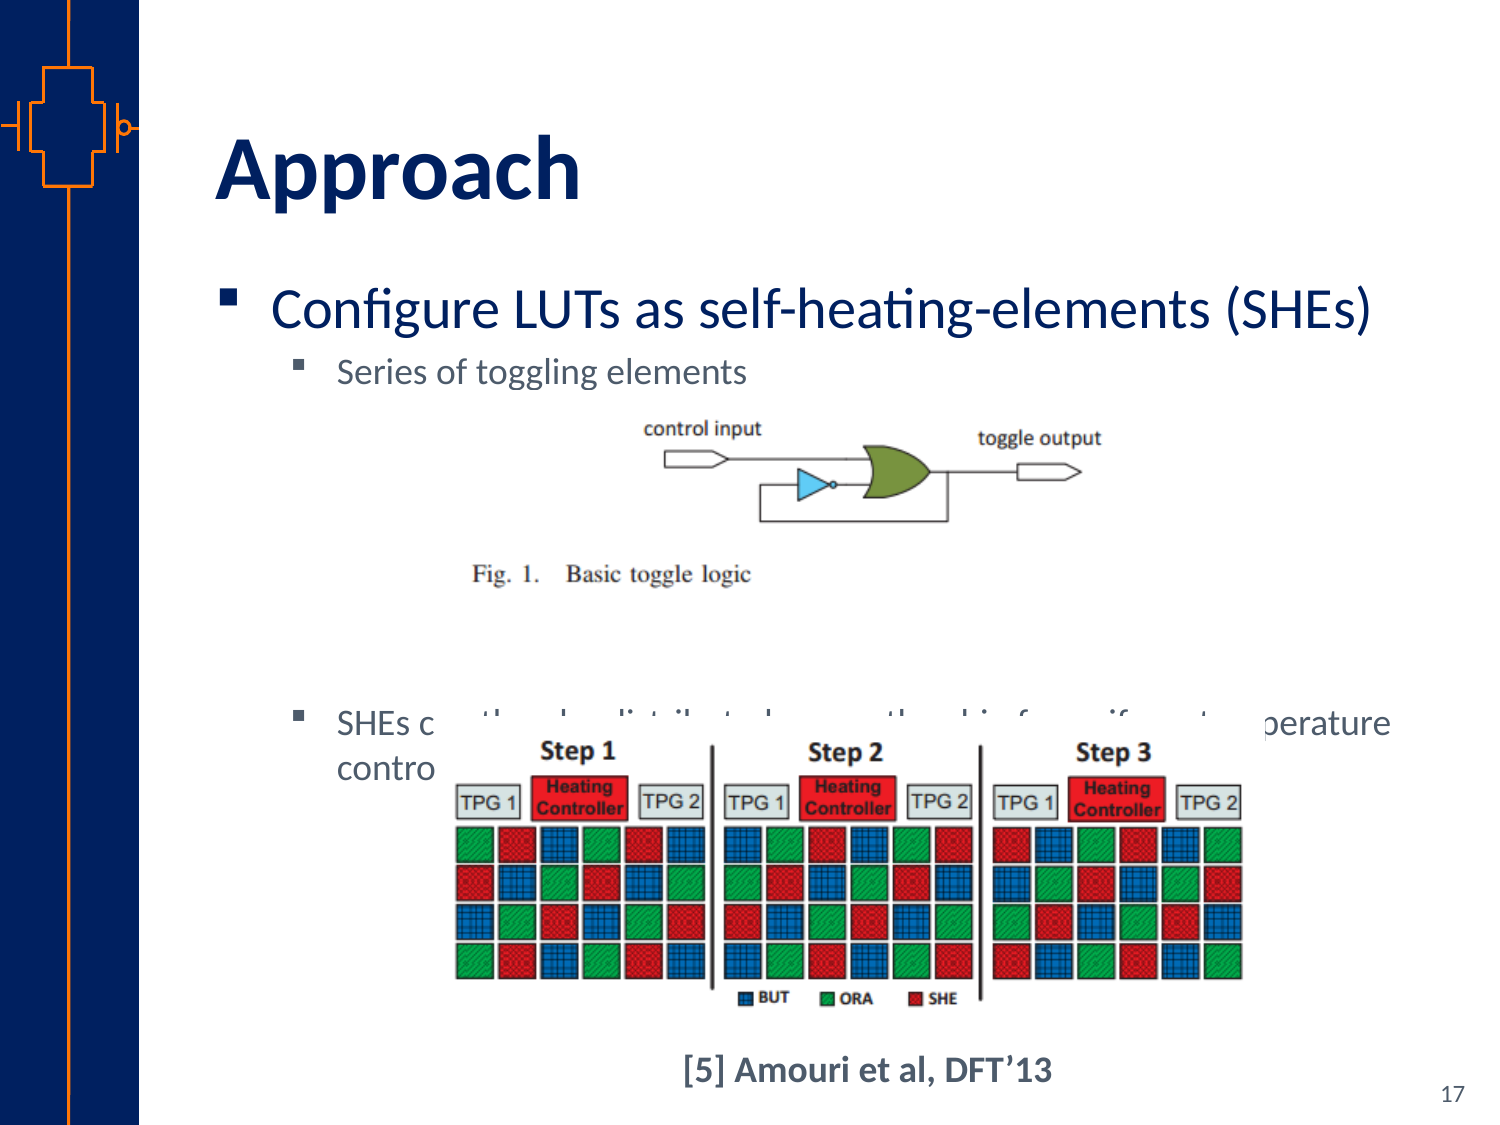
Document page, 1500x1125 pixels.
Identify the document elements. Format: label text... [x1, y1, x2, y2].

picture [434, 716, 1266, 1025]
list Configure LUTs as self-heating-elements (SHEs) Series of toggling elements SHEs can then be distributed across the chip for uniform temperature control [200, 262, 1425, 988]
title Approach [200, 37, 1388, 225]
slide_number 17 [1425, 1062, 1488, 1123]
text_box [5] Amouri et al, DFT’13 [667, 1037, 1069, 1098]
picture [445, 390, 1131, 598]
